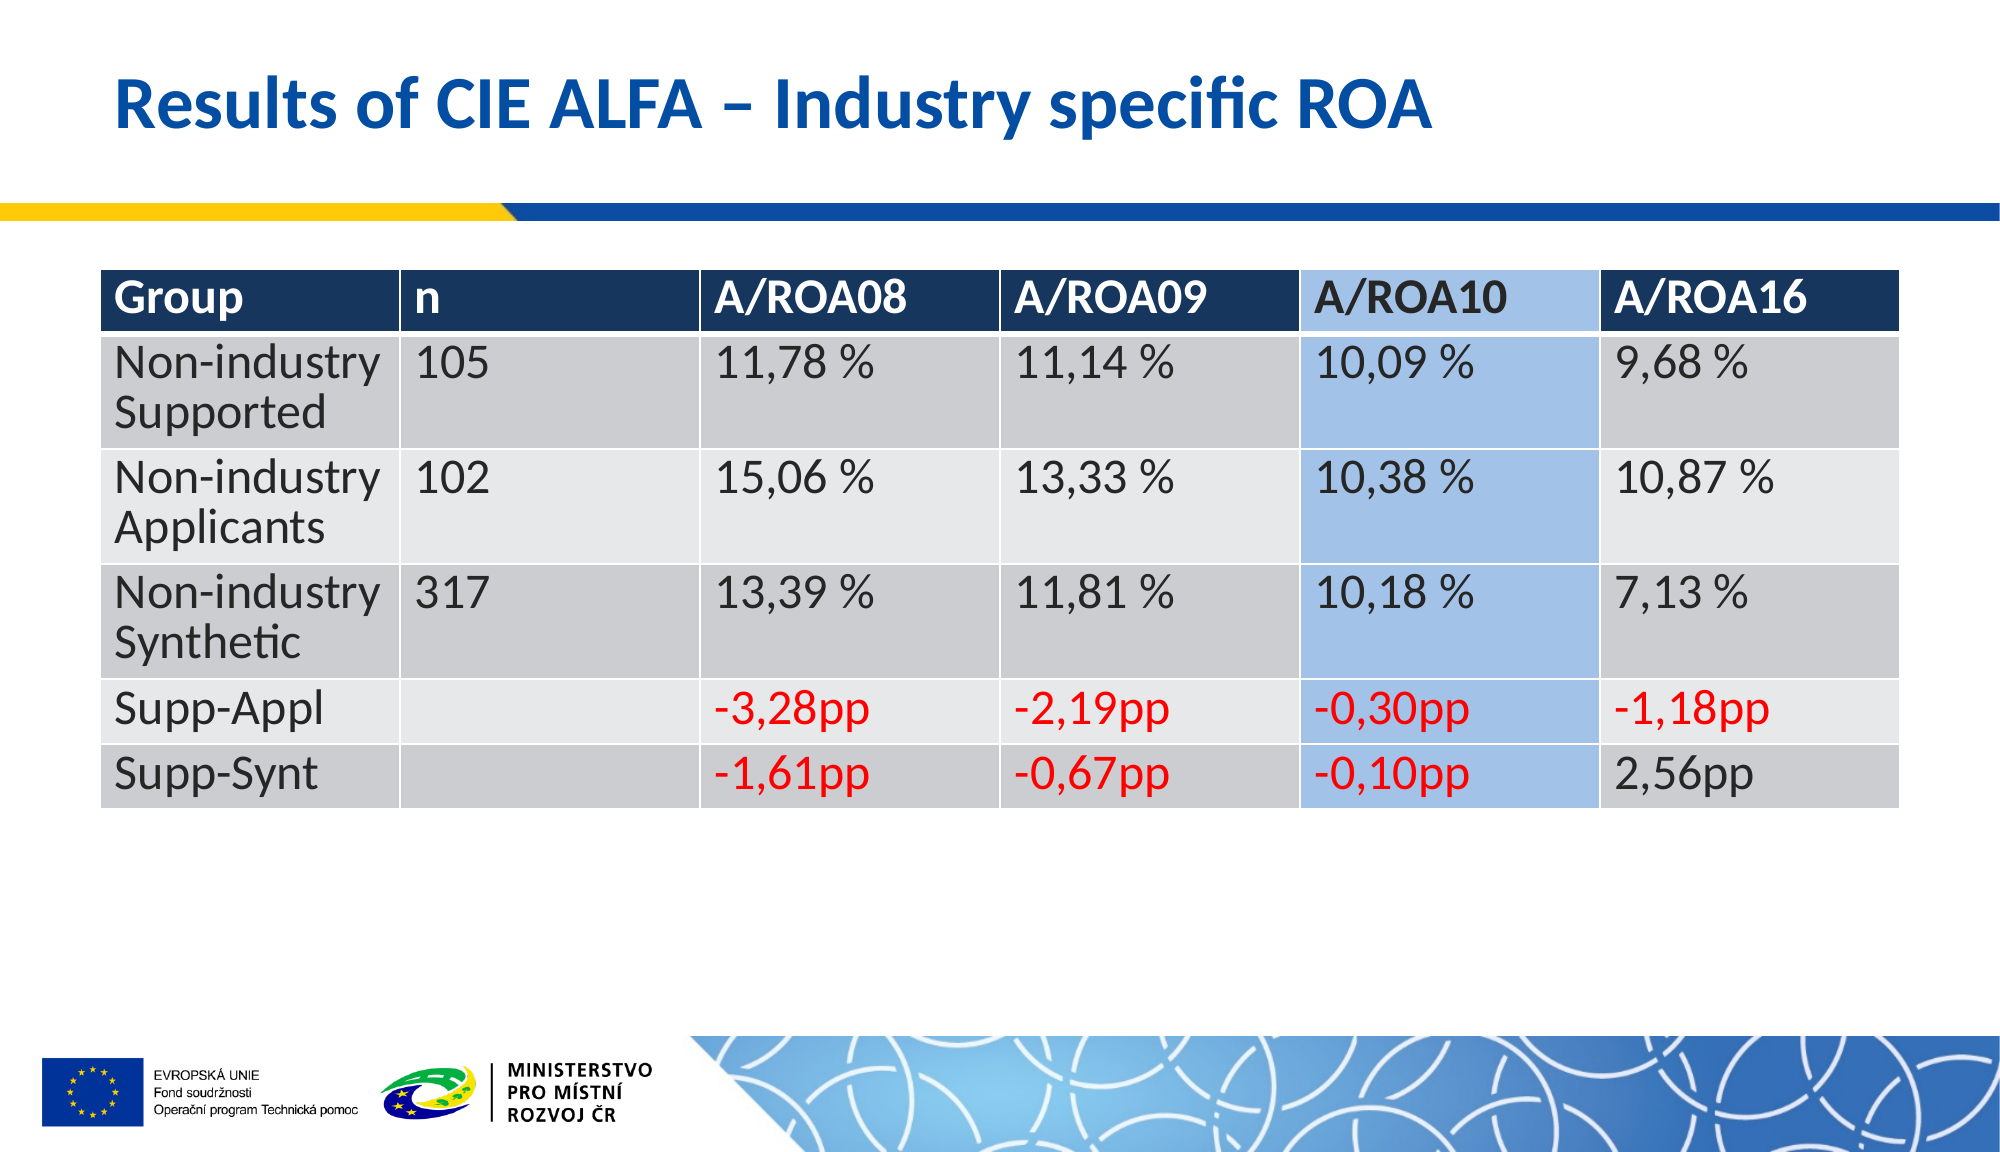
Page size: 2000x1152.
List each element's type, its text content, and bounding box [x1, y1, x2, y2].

picture [680, 1036, 2000, 1152]
table_cell 102 [401, 450, 699, 563]
table_header A/ROA10 [1301, 270, 1599, 331]
table_cell 317 [401, 565, 699, 678]
table_cell -0,67pp [1001, 745, 1299, 808]
table_cell 11,14 % [1001, 337, 1299, 448]
table_header n [401, 270, 699, 331]
table_cell 10,38 % [1301, 450, 1599, 563]
table_cell Supp-Appl [101, 680, 399, 743]
table_cell 10,09 % [1301, 337, 1599, 448]
table_cell -2,19pp [1001, 680, 1299, 743]
picture [0, 203, 2000, 221]
table_cell 7,13 % [1601, 565, 1899, 678]
table_cell -1,18pp [1601, 680, 1899, 743]
table_cell Non-industry Applicants [101, 450, 399, 563]
table_cell 11,78 % [701, 337, 999, 448]
table_cell 15,06 % [701, 450, 999, 563]
table_cell 13,39 % [701, 565, 999, 678]
table_cell -0,30pp [1301, 680, 1599, 743]
table_header A/ROA08 [701, 270, 999, 331]
table_cell 11,81 % [1001, 565, 1299, 678]
table_header A/ROA16 [1601, 270, 1899, 331]
picture [19, 1035, 674, 1149]
table_cell Non-industry Supported [101, 337, 399, 448]
table_cell Supp-Synt [101, 745, 399, 808]
table_cell 10,18 % [1301, 565, 1599, 678]
table_cell -0,10pp [1301, 745, 1599, 808]
table_cell 2,56pp [1601, 745, 1899, 808]
table_cell 9,68 % [1601, 337, 1899, 448]
table_header A/ROA09 [1001, 270, 1299, 331]
table_header Group [101, 270, 399, 331]
table_cell 105 [401, 337, 699, 448]
table_cell -3,28pp [701, 680, 999, 743]
title Results of CIE ALFA – Industry specific ROA [99, 46, 1900, 198]
table_cell 13,33 % [1001, 450, 1299, 563]
table_cell -1,61pp [701, 745, 999, 808]
table_cell [401, 680, 699, 743]
table_cell 10,87 % [1601, 450, 1899, 563]
table_cell [401, 745, 699, 808]
table_cell Non-industry Synthetic [101, 565, 399, 678]
